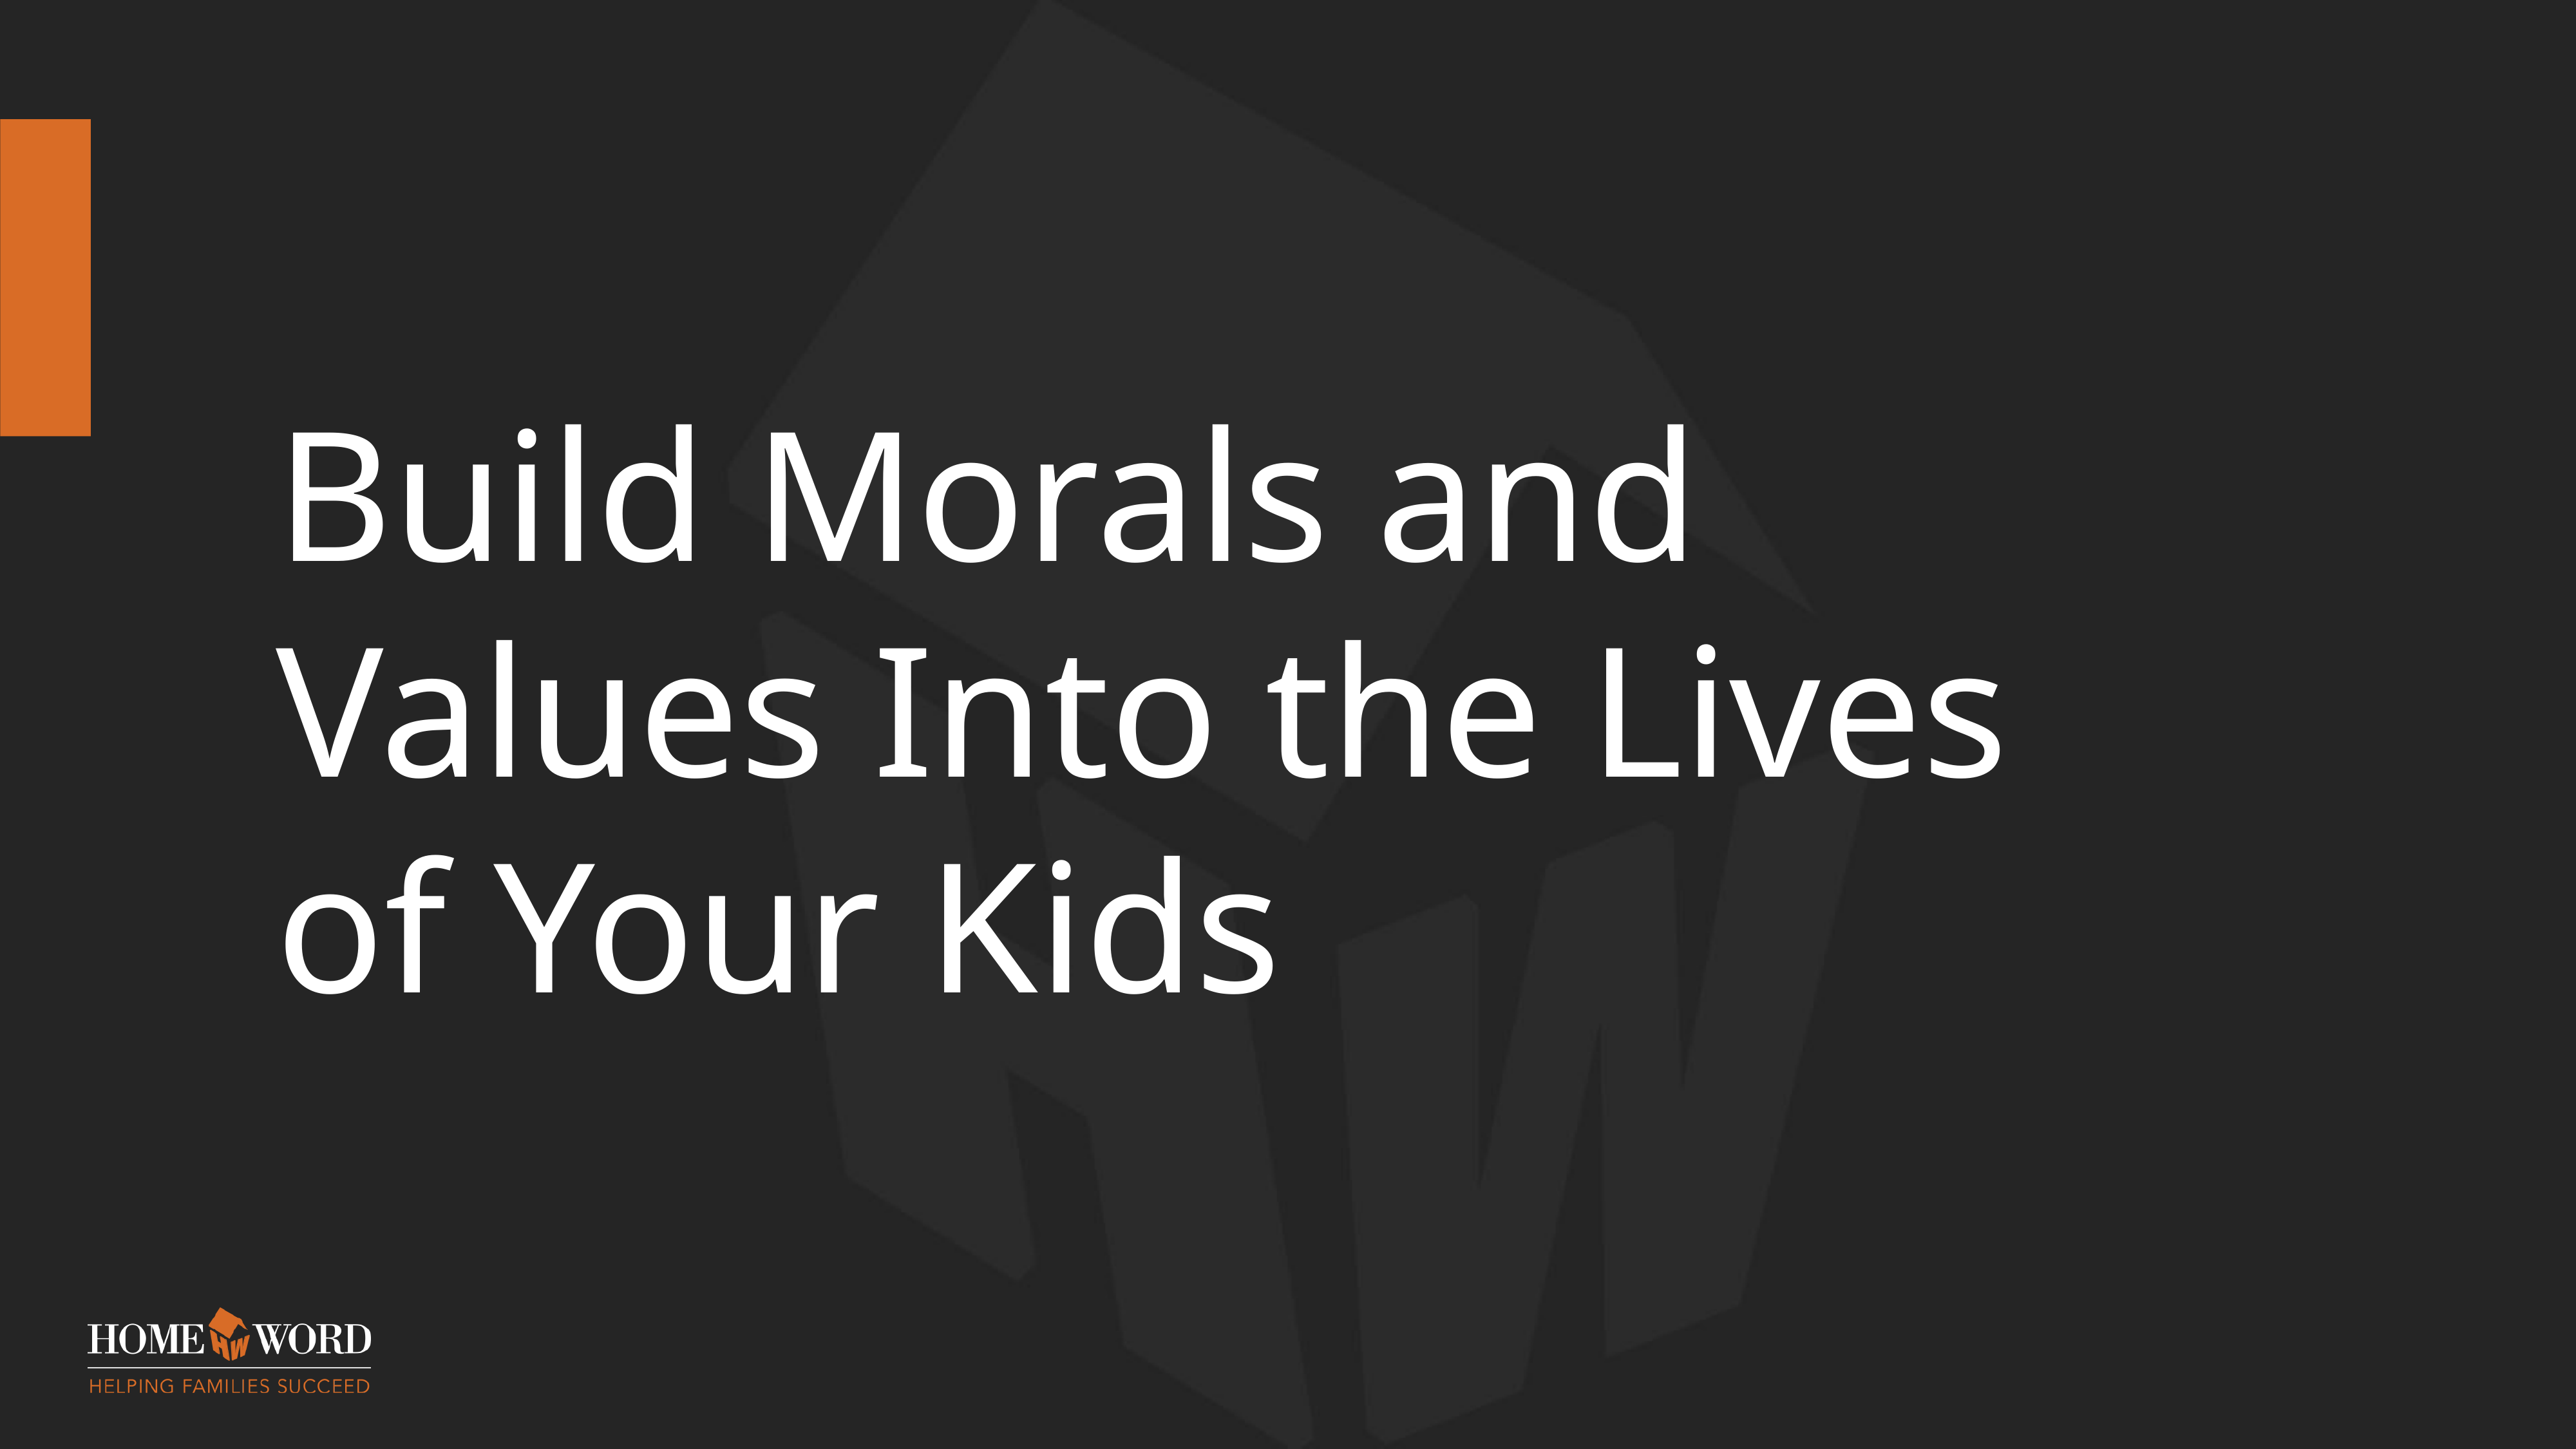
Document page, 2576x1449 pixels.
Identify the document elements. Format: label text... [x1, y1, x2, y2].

picture [0, 0, 2576, 1449]
title Build Morals and Values Into the Lives of Your Kids [270, 375, 2190, 1074]
